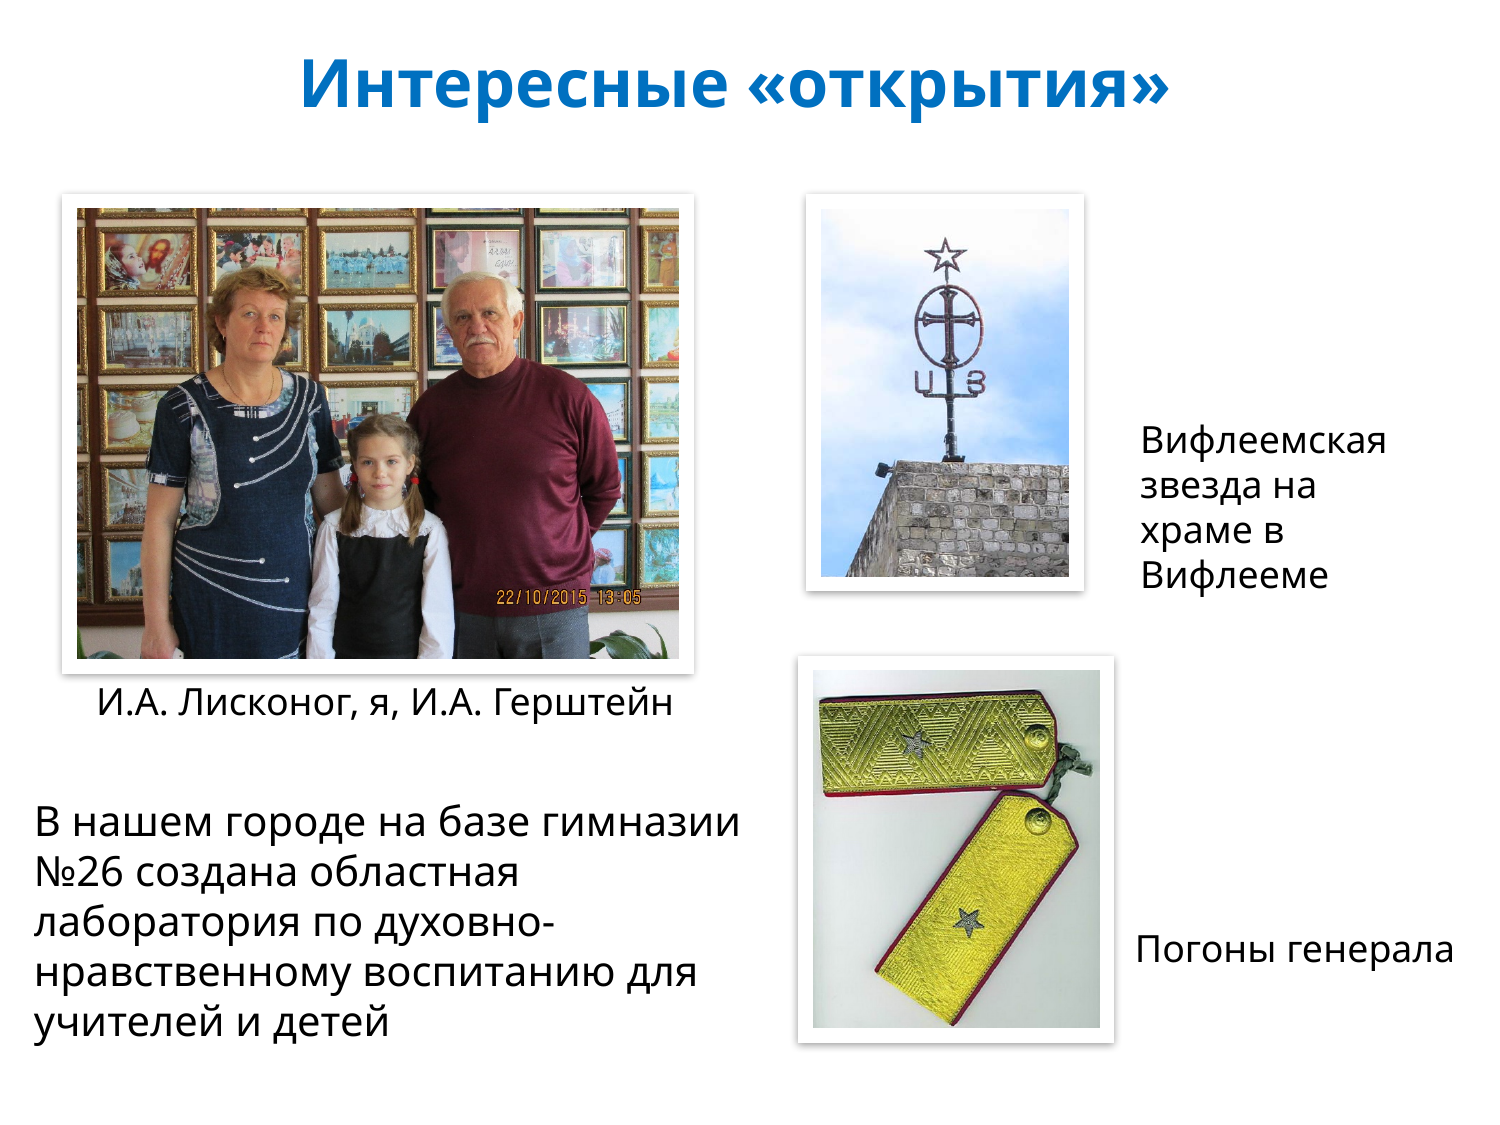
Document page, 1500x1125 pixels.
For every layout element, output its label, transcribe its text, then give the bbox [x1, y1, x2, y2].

text_box И.А. Лисконог, я, И.А. Герштейн [81, 670, 690, 731]
picture [820, 208, 1070, 577]
picture [812, 670, 1100, 1029]
text_box Вифлеемская звезда на храме в Вифлееме [1125, 408, 1448, 604]
text_box Интересные «открытия» [0, 44, 1471, 127]
picture [76, 208, 680, 660]
text_box Погоны генерала [1120, 917, 1471, 978]
text_box В нашем городе на базе гимназии №26 создана областная лаборатория по духовно-нравственному воспитанию для учителей и детей [18, 786, 787, 1052]
